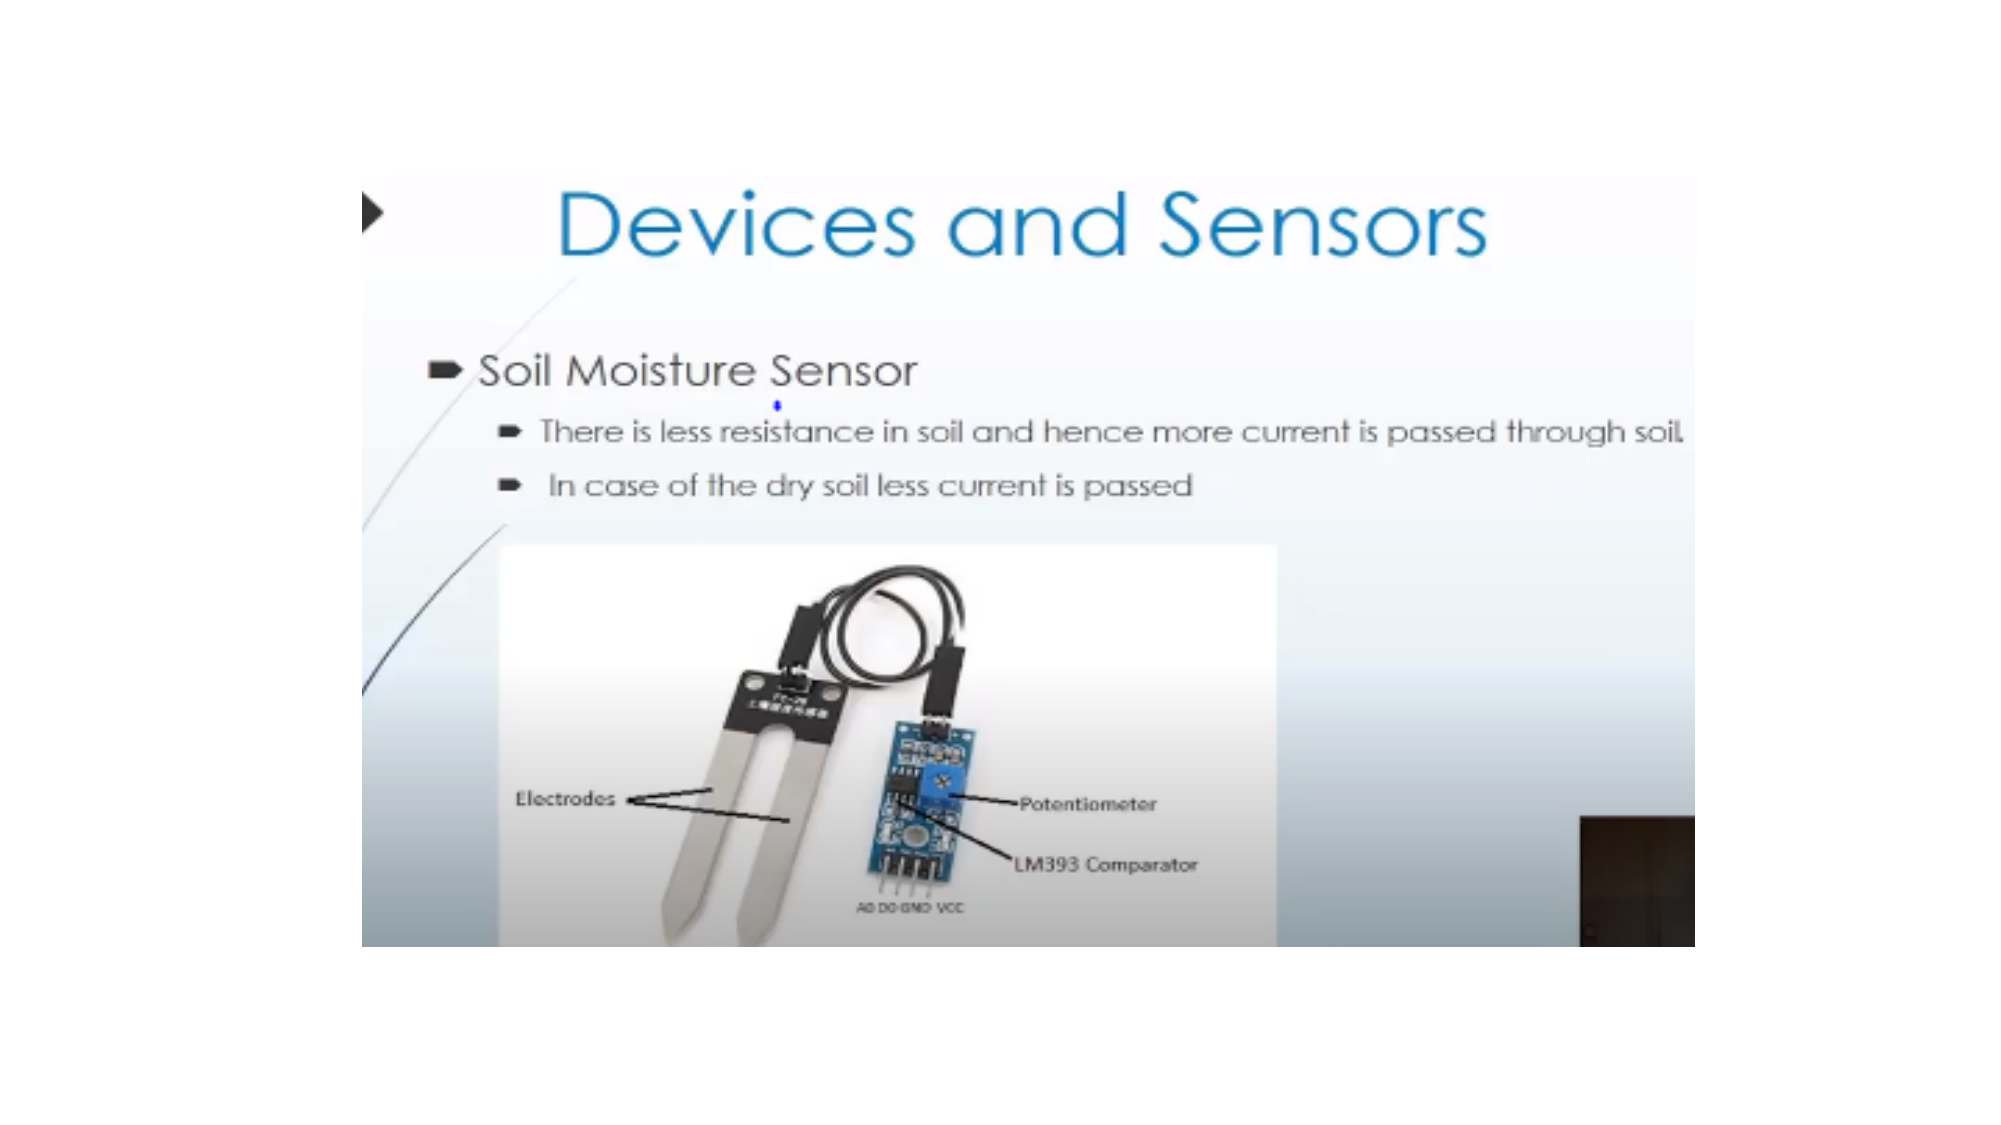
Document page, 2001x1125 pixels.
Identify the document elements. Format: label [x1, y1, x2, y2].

picture [362, 105, 1695, 947]
